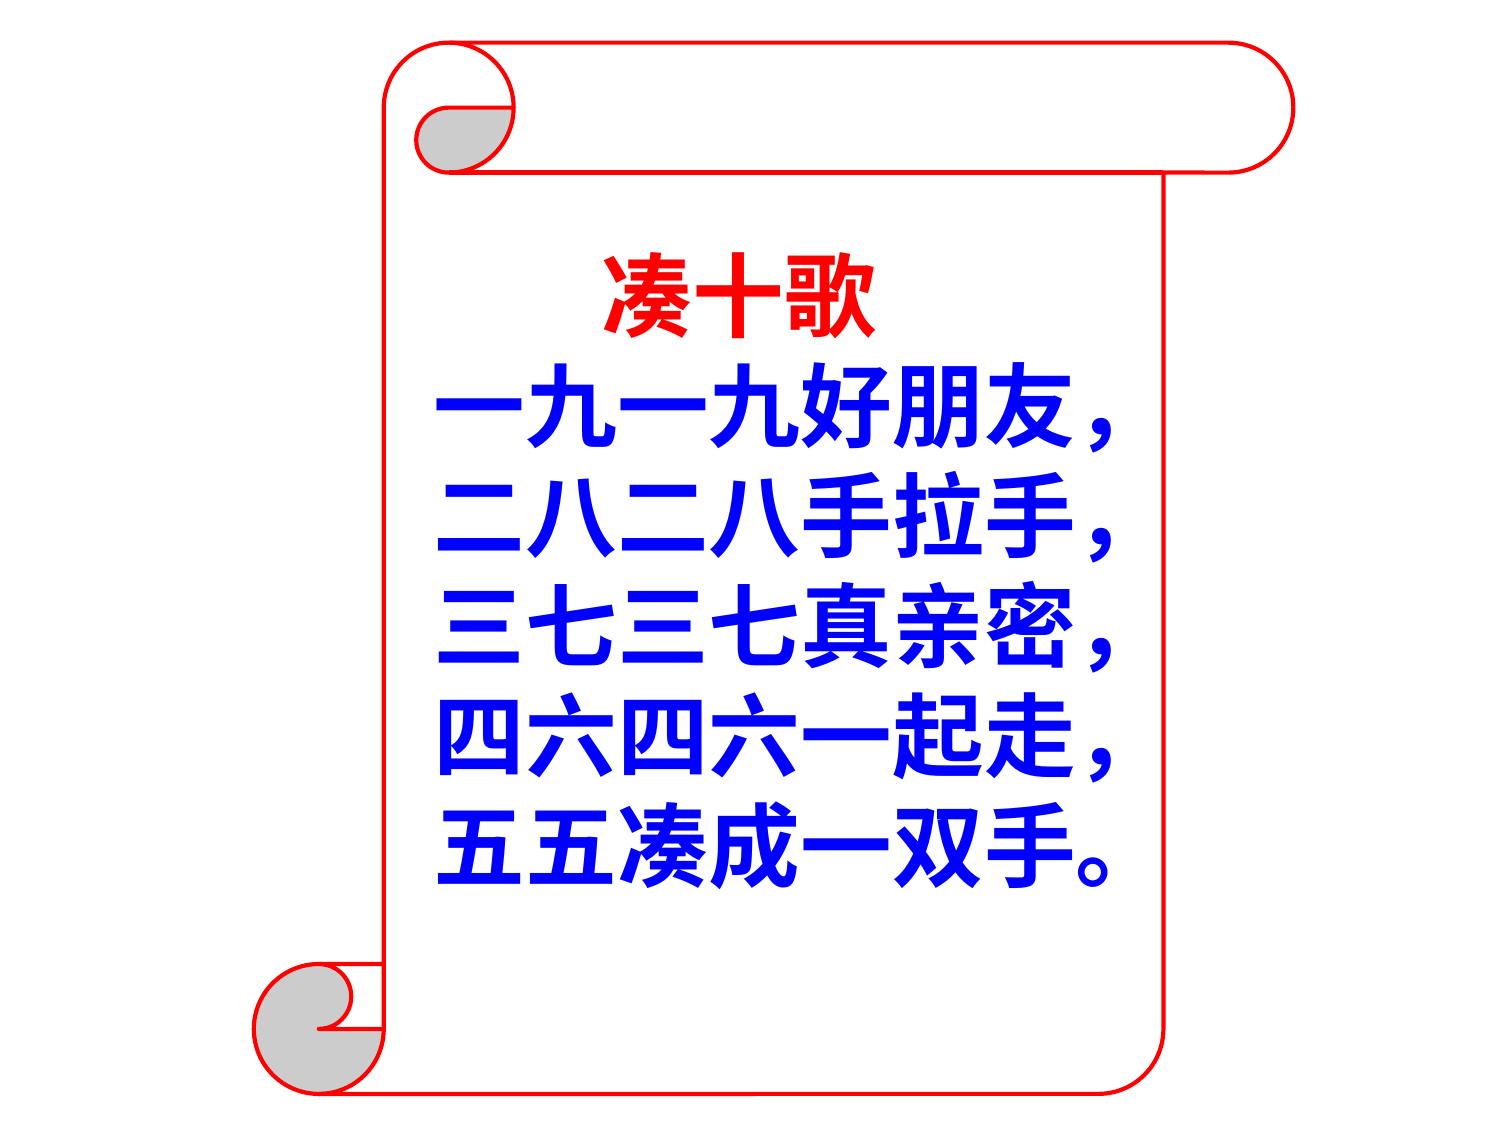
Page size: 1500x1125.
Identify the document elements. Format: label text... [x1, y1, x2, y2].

text_box [253, 42, 1294, 1094]
text_box 凑十歌 一九一九好朋友， 二八二八手拉手， 三七三七真亲密， 四六四六一起走， 五五凑成一双手。 [419, 231, 1211, 1062]
